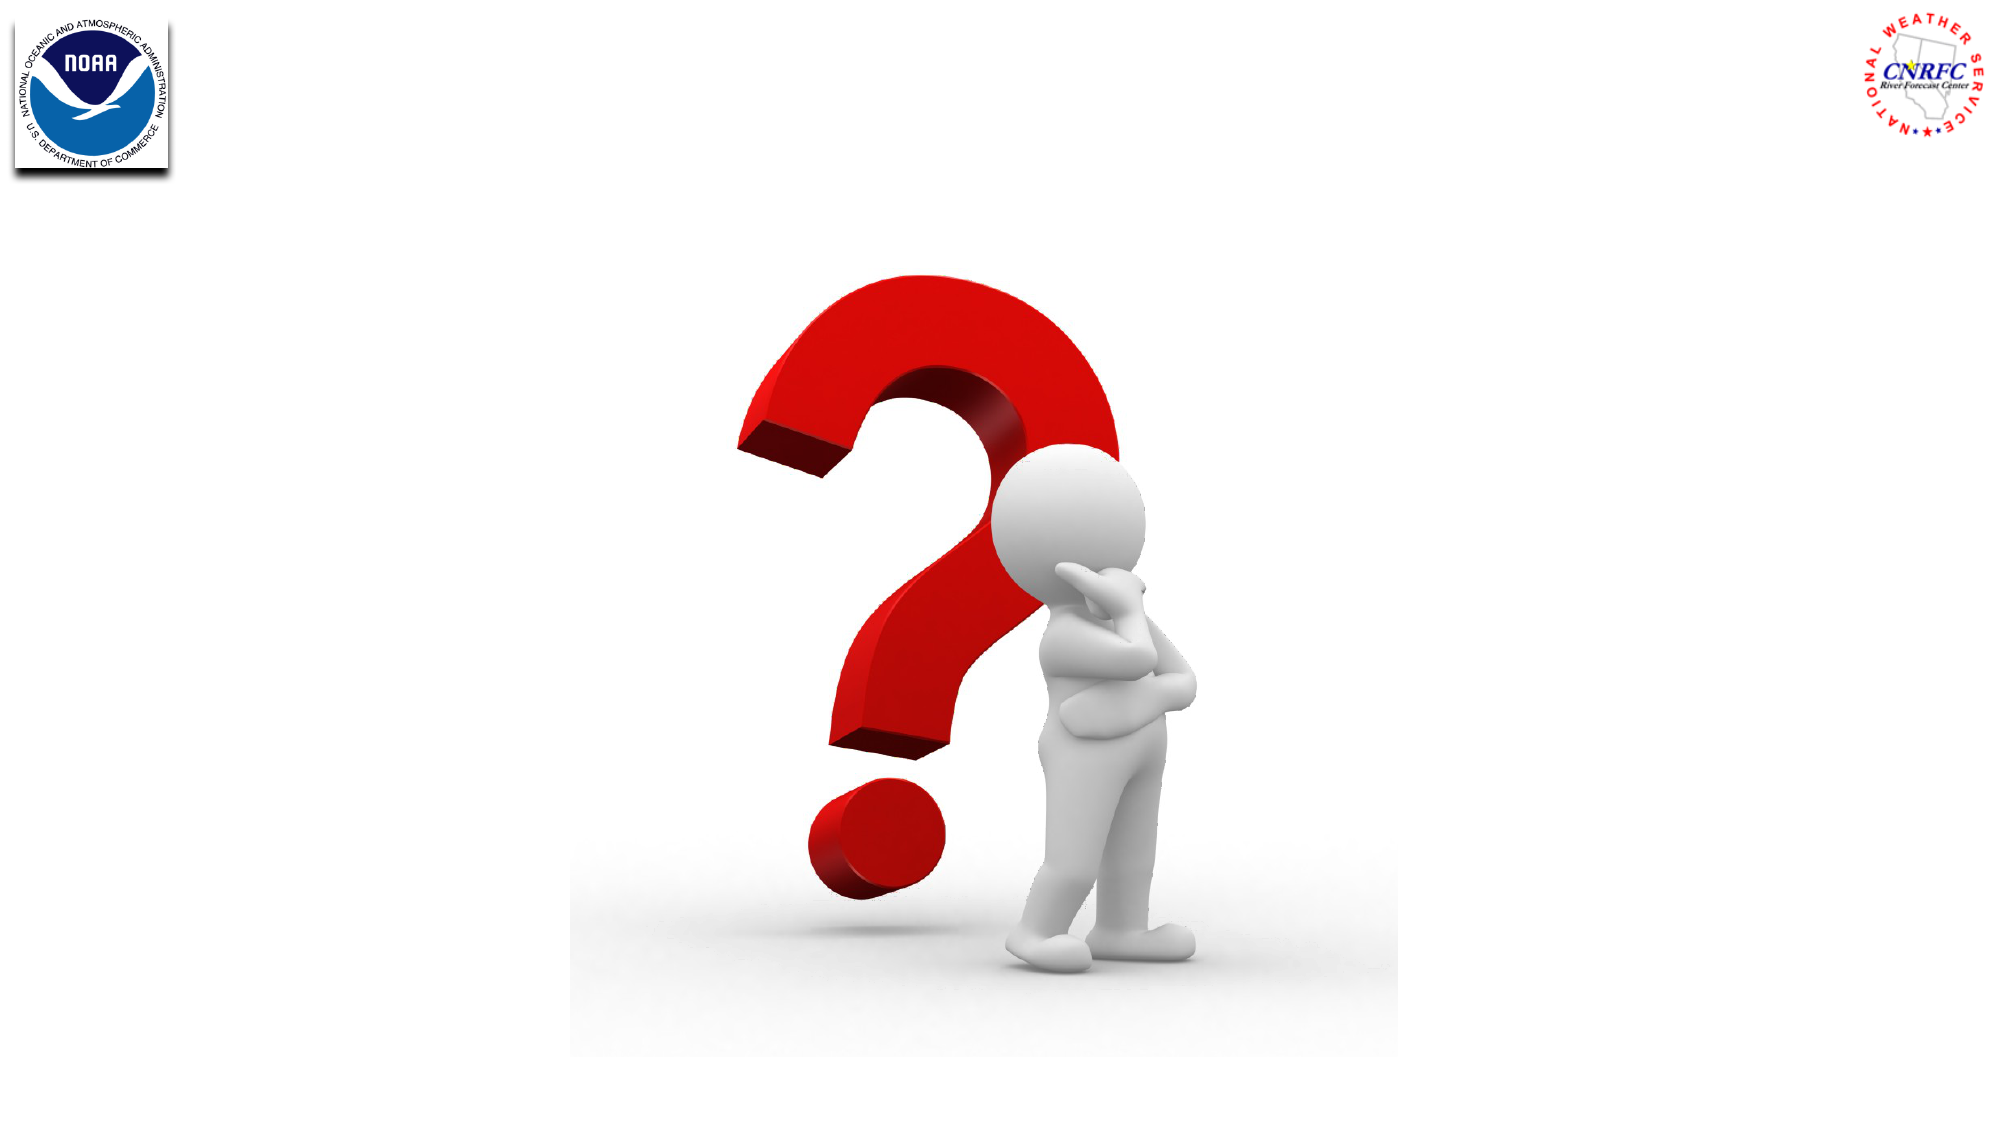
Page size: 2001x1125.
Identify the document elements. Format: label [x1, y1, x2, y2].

picture [1858, 8, 1991, 142]
picture [569, 229, 1398, 1057]
picture [15, 17, 168, 168]
